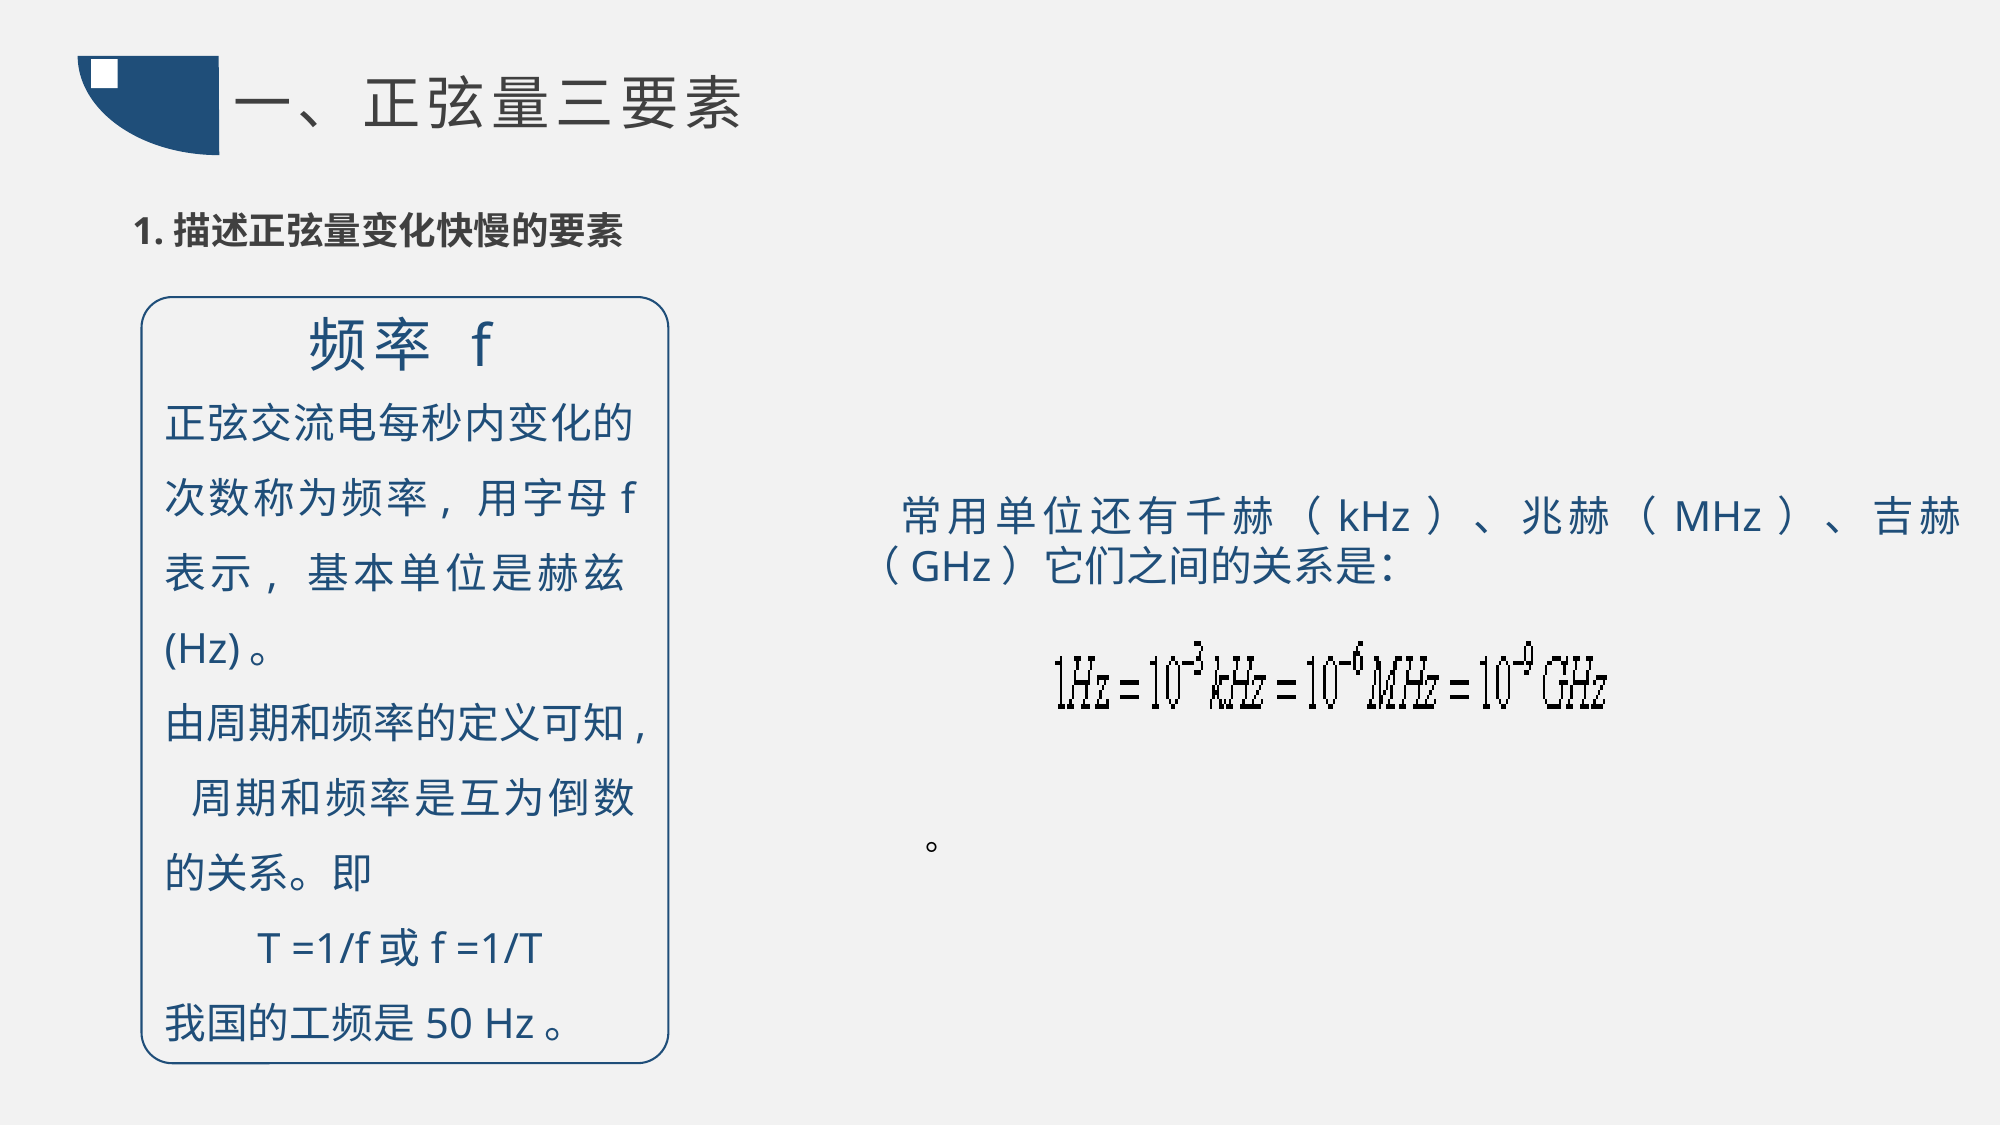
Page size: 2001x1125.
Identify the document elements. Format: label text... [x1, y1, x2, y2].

picture [1049, 627, 1617, 734]
text_box 。 [869, 809, 1703, 865]
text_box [77, 0, 925, 156]
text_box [141, 297, 669, 1064]
text_box 常用单位还有千赫（kHz）、兆赫（MHz）、吉赫（GHz）它们之间的关系是： [844, 482, 1977, 598]
text_box 1.描述正弦量变化快慢的要素 [117, 199, 1070, 260]
